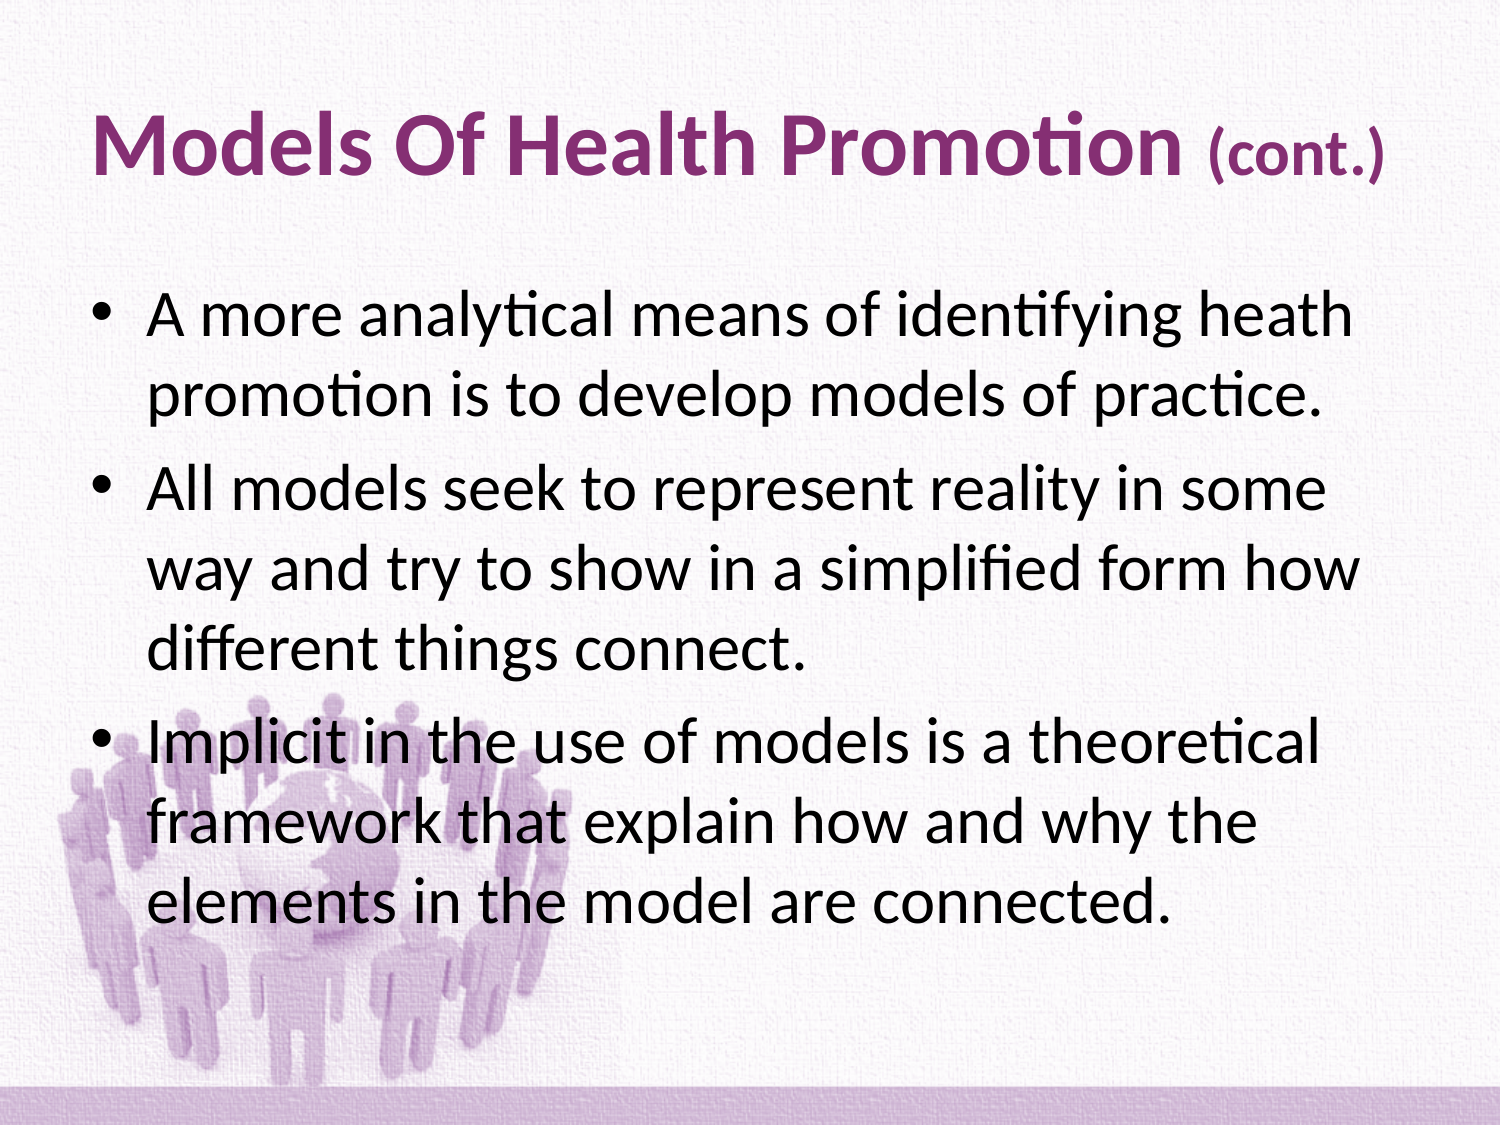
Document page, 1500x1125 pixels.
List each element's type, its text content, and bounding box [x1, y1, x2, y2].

title Models Of Health Promotion (cont.) [75, 45, 1425, 233]
list A more analytical means of identifying heath promotion is to develop models of practice. All models seek to represent reality in some way and try to show in a simplified form how different things connect. Implicit in the use of models is a theoretical framework that explain how and why the elements in the model are connected. [75, 262, 1425, 1005]
